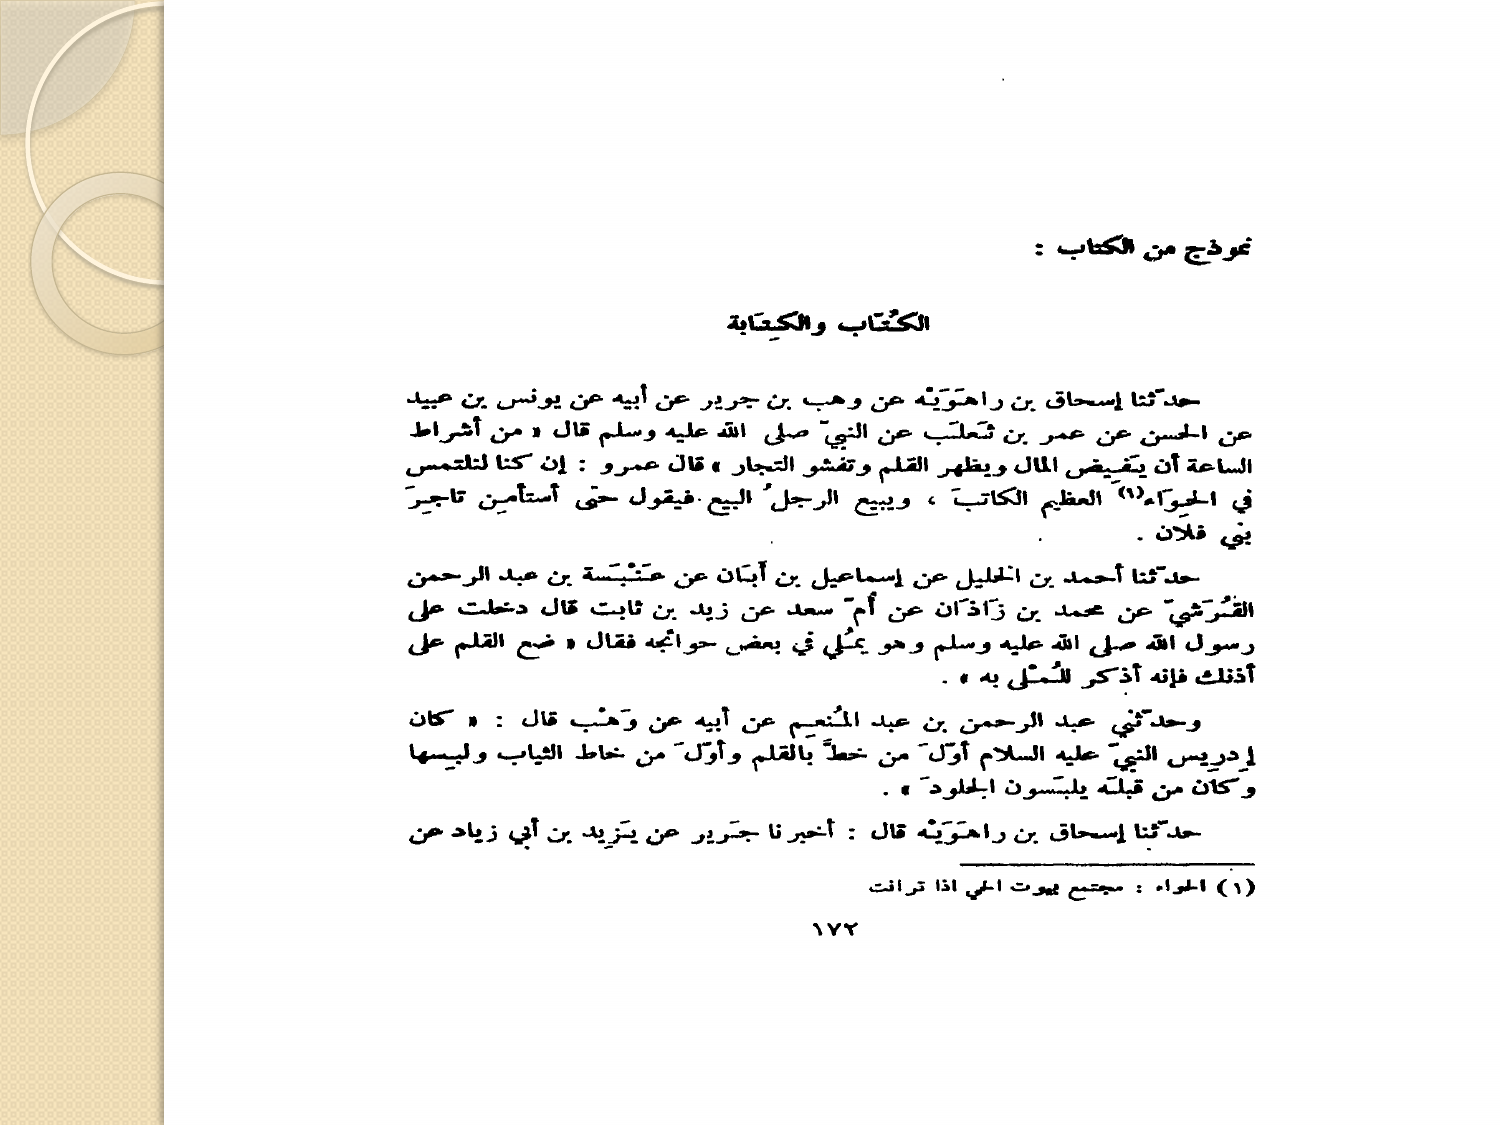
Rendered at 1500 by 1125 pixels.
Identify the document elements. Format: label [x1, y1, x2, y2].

list [163, 0, 1500, 1125]
